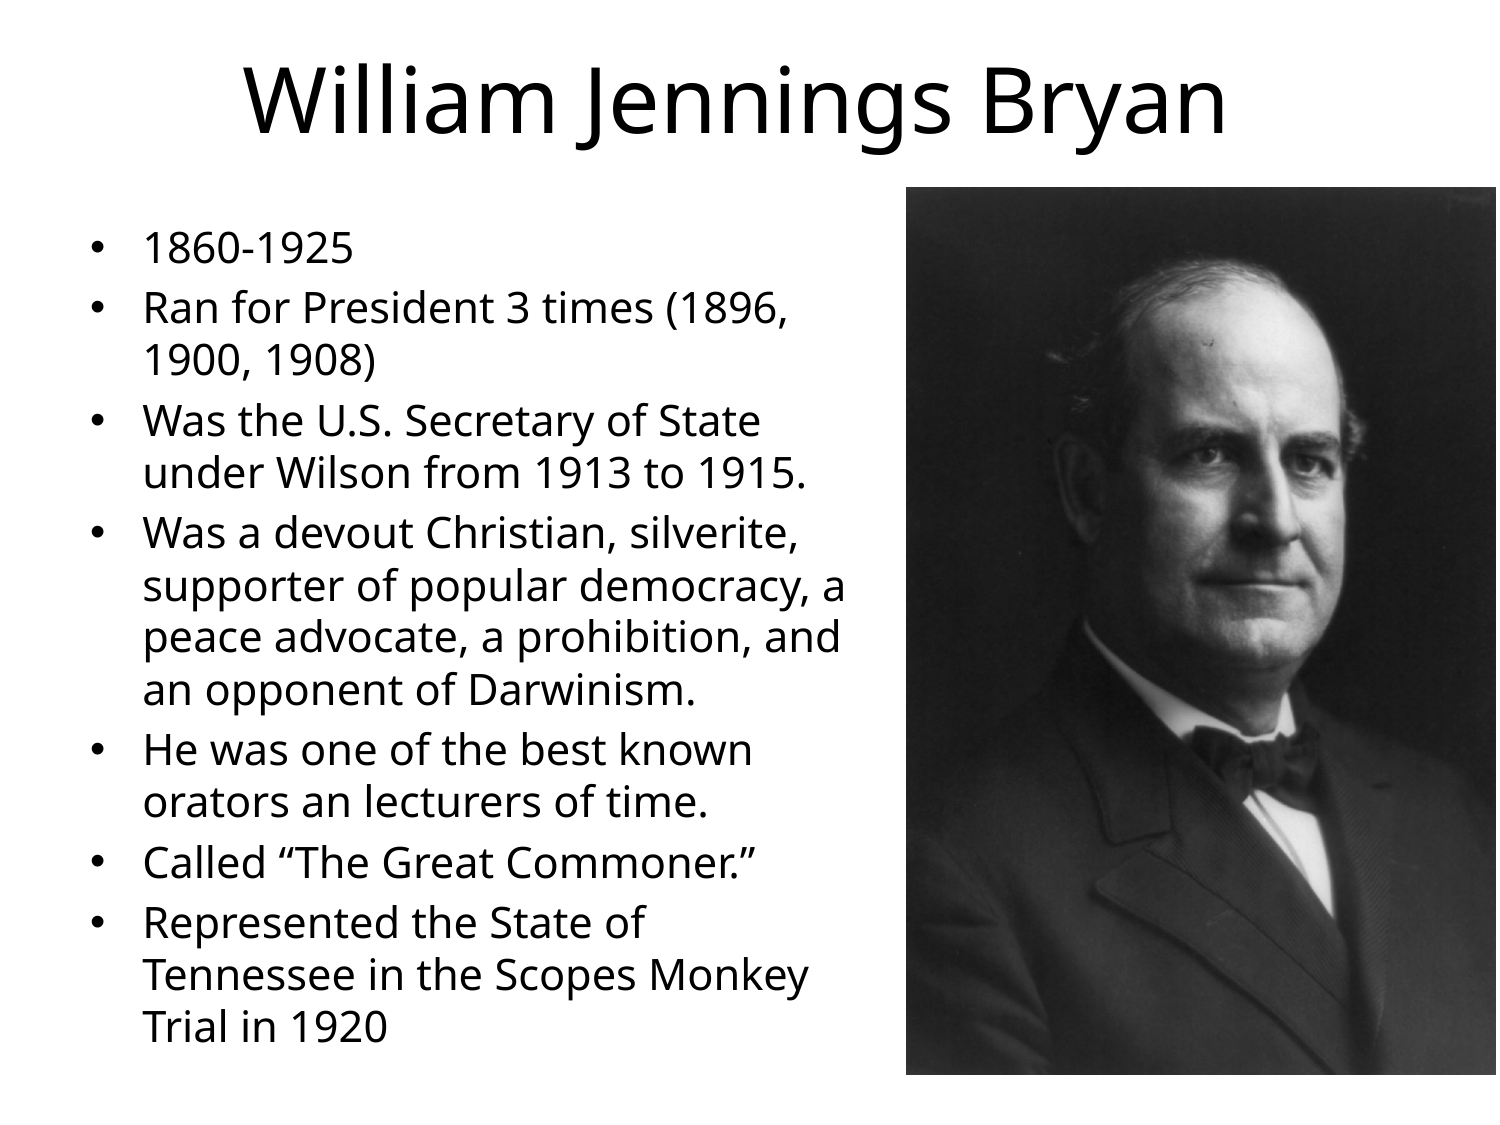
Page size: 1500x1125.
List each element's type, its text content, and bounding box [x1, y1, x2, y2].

picture [906, 187, 1497, 1076]
title William Jennings Bryan [62, 2, 1413, 191]
list 1860-1925 Ran for President 3 times (1896, 1900, 1908) Was the U.S. Secretary of State under Wilson from 1913 to 1915. Was a devout Christian, silverite, supporter of popular democracy, a peace advocate, a prohibition, and an opponent of Darwinism. He was one of the best known orators an lecturers of time. Called “The Great Commoner.” Represented the State of Tennessee in the Scopes Monkey Trial in 1920 [75, 212, 863, 1075]
